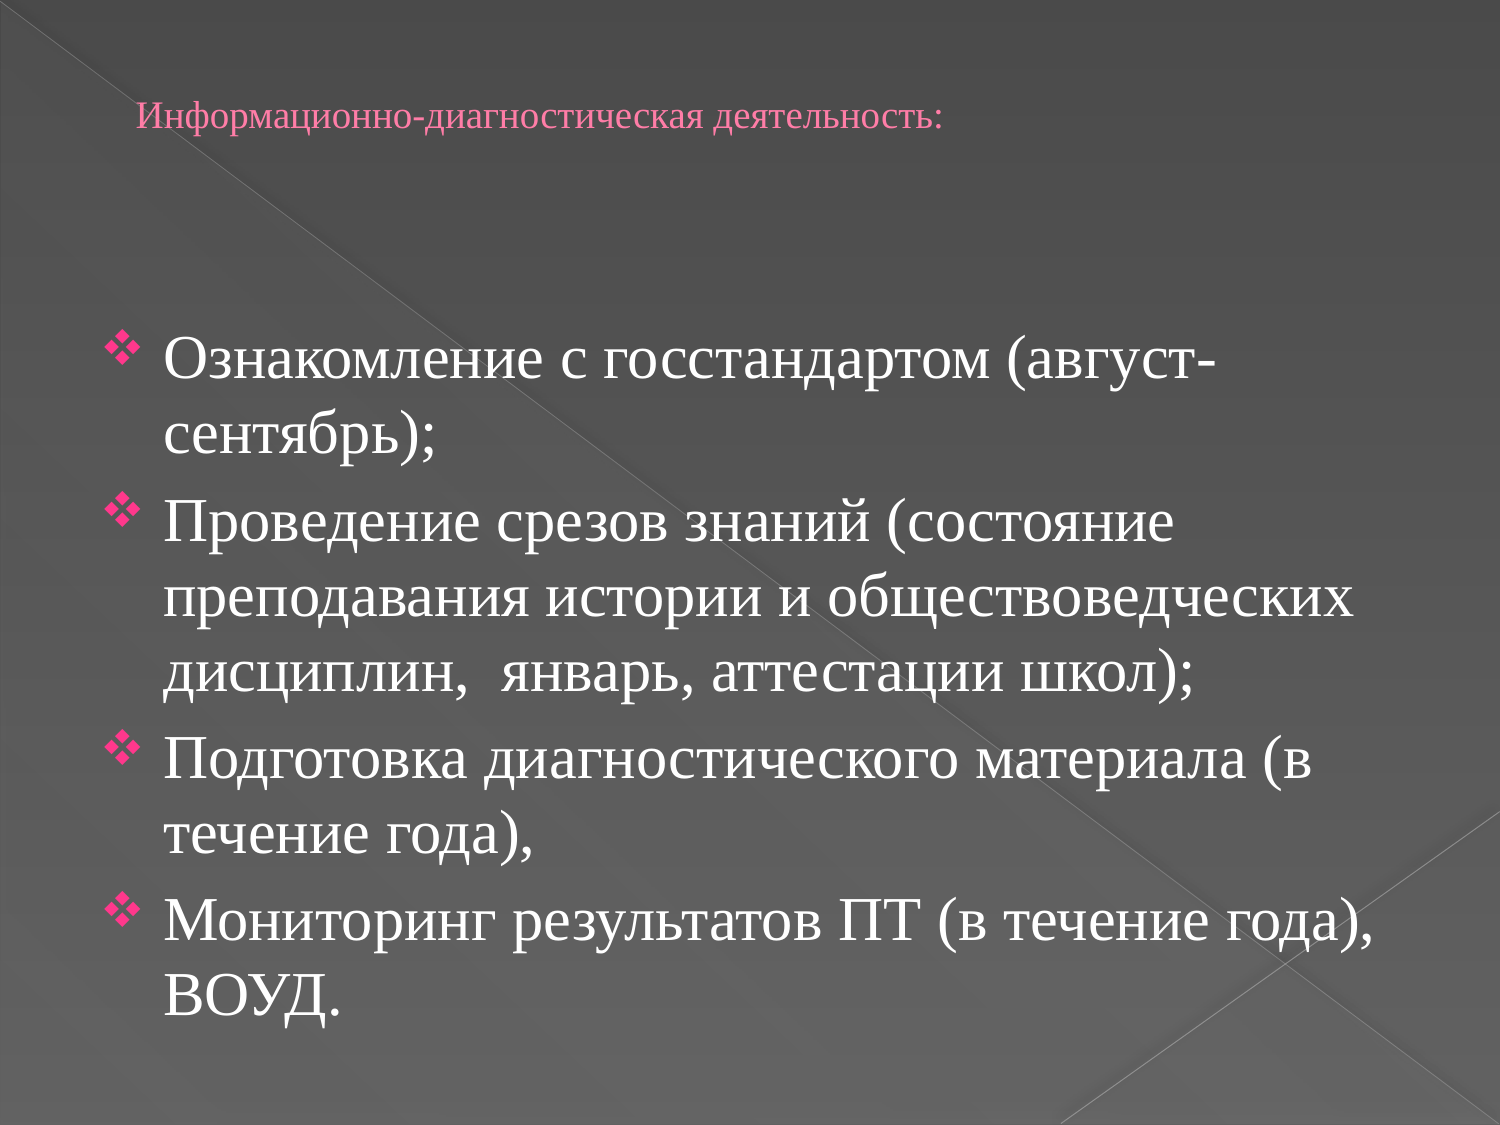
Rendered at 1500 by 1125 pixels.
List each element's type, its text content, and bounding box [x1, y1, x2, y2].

title Информационно-диагностическая деятельность: [75, 82, 1425, 200]
list Ознакомление с госстандартом (август-сентябрь); Проведение срезов знаний (состояние преподавания истории и обществоведческих дисциплин, январь, аттестации школ); Подготовка диагностического материала (в течение года), Мониторинг результатов ПТ (в течение года), ВОУД. [75, 308, 1425, 1059]
